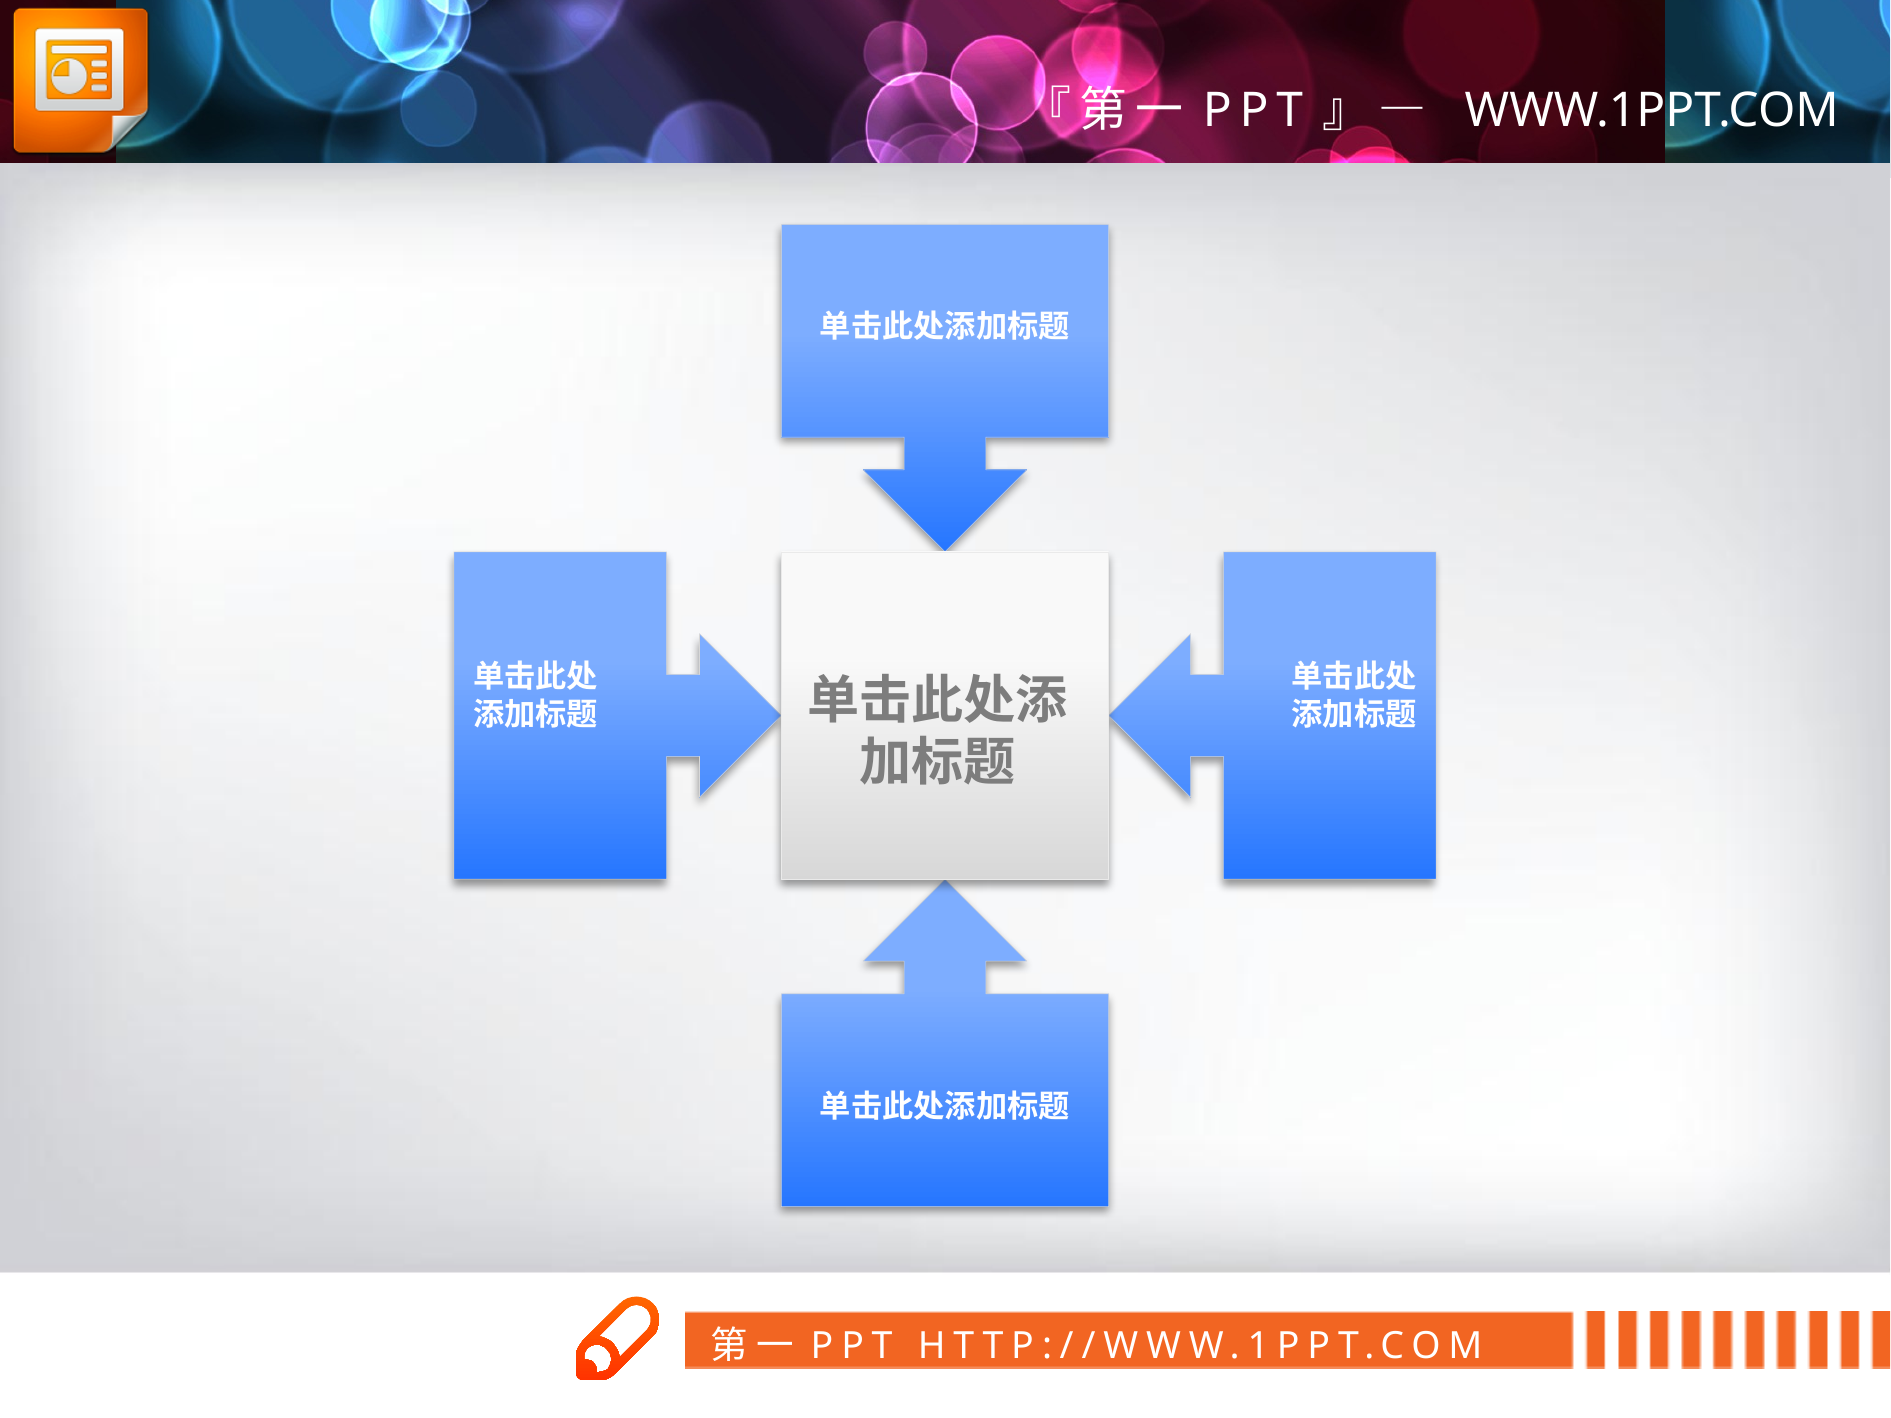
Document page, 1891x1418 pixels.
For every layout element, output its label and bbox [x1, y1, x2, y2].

picture [0, 0, 1891, 1275]
text_box [453, 551, 779, 880]
text_box [766, 878, 1124, 1207]
picture [685, 1311, 1891, 1369]
text_box [781, 551, 1109, 880]
text_box [1110, 551, 1437, 880]
text_box [766, 224, 1124, 550]
